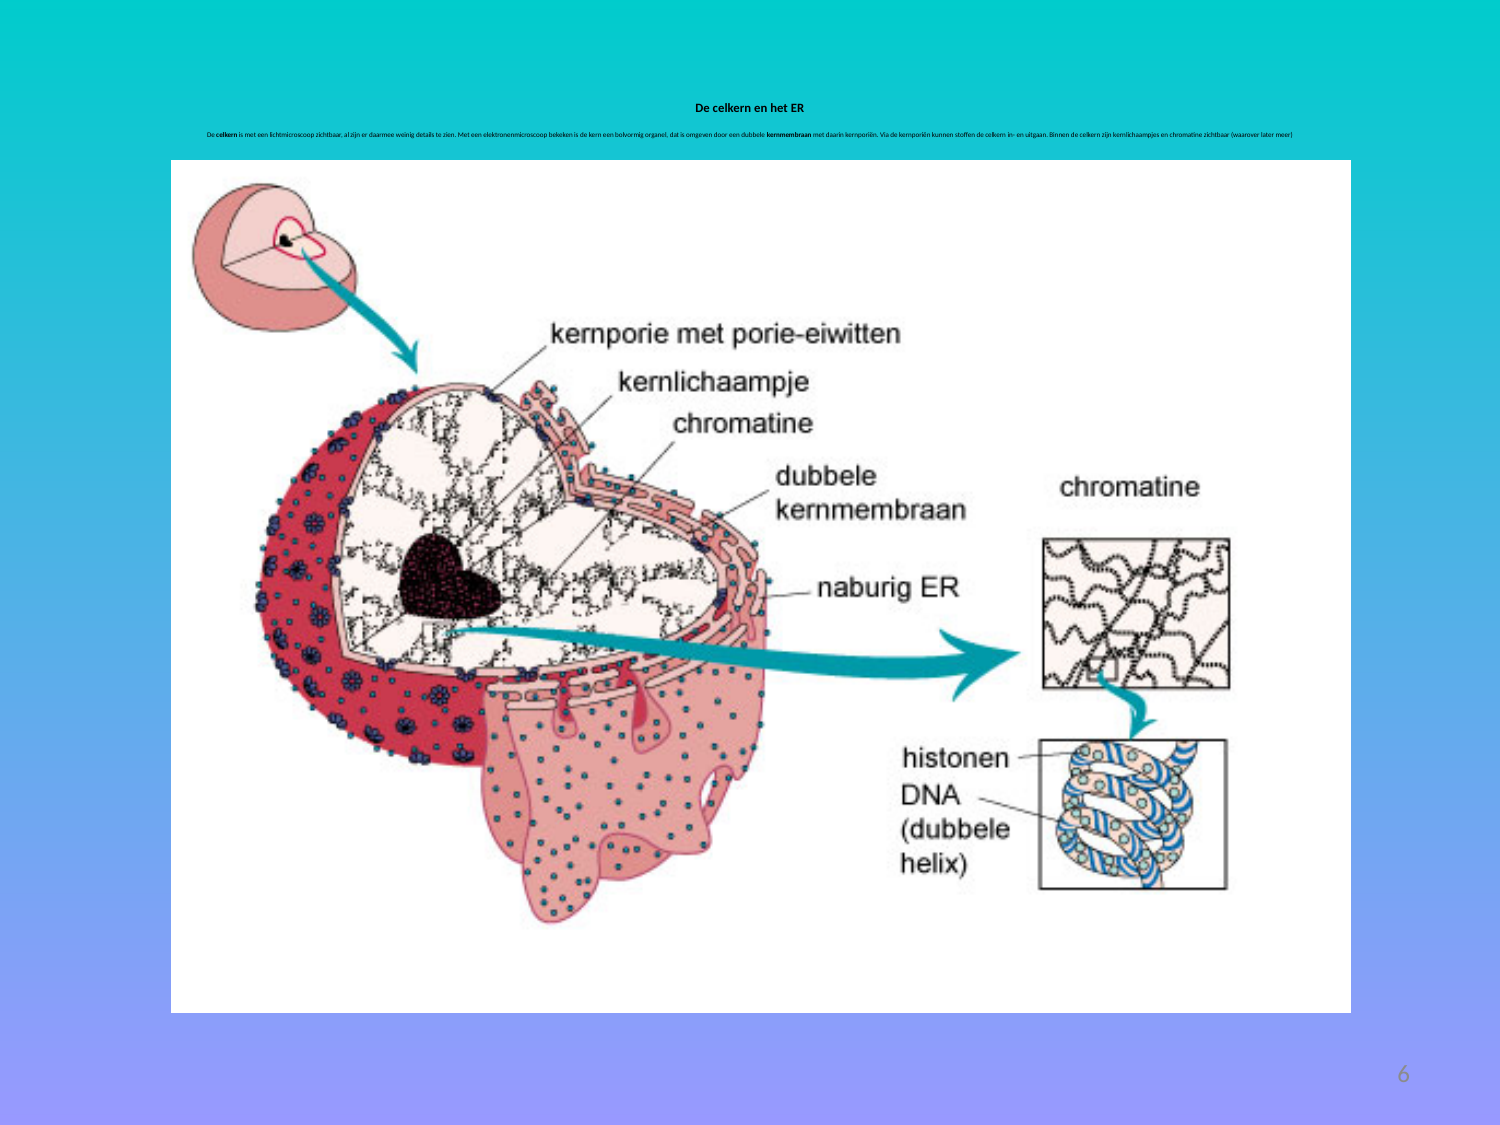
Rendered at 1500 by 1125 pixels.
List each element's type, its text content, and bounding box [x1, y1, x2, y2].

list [170, 160, 1351, 1013]
title De celkern en het ER De celkern is met een lichtmicroscoop zichtbaar, al zijn er daarmee weinig details te zien. Met een elektronenmicroscoop bekeken is de kern een bolvormig organel, dat is omgeven door een dubbele kernmembraan met daarin kernporiën. Via de kernporiën kunnen stoffen de celkern in- en uitgaan. Binnen de celkern zijn kernlichaampjes en chromatine zichtbaar (waarover later meer) [75, 45, 1425, 149]
slide_number 6 [1074, 1042, 1425, 1103]
